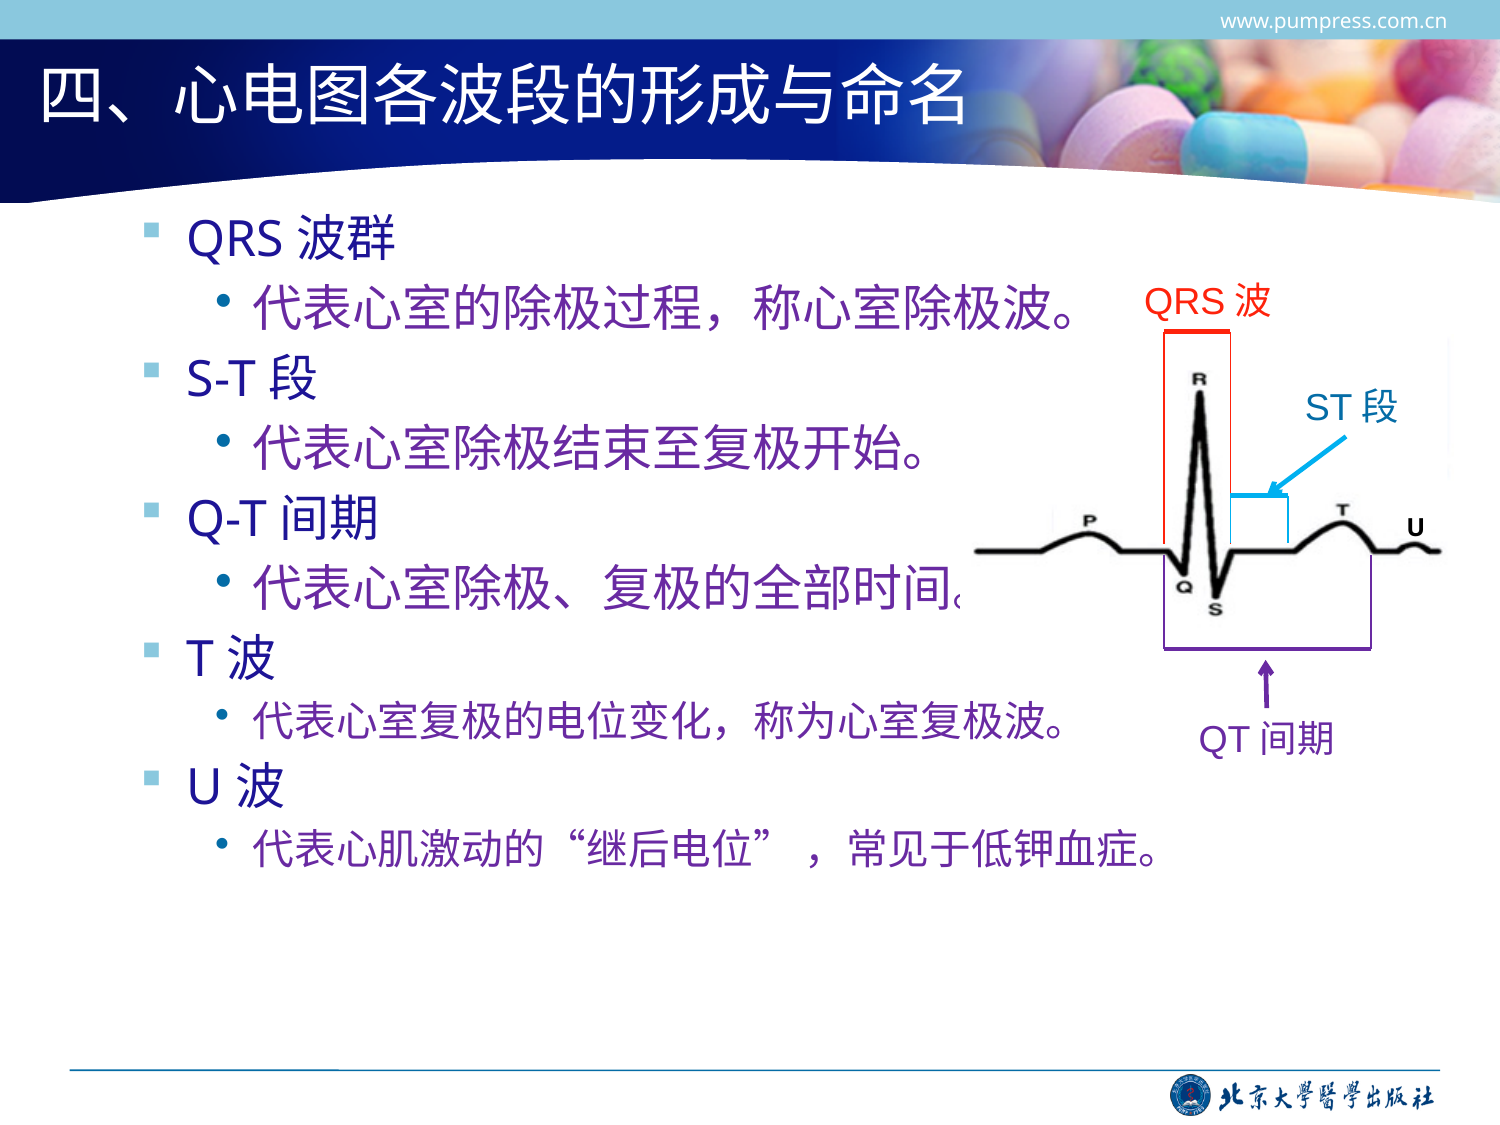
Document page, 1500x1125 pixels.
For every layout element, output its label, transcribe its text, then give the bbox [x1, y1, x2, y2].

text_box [960, 269, 1454, 769]
picture [1170, 1074, 1436, 1118]
slide_number www.pumpress.com.cn [1024, 0, 1463, 38]
picture [0, 40, 1500, 203]
list QRS波群 代表心室的除极过程，称心室除极波。 S-T段 代表心室除极结束至复极开始。 Q-T间期 代表心室除极、复极的全部时间。 T波 代表心室复极的电位变化，称为心室复极波。 U波 代表心肌激动的“继后电位” ，常见于低钾血症。 [49, 198, 1247, 1026]
title 四、心电图各波段的形成与命名 [23, 46, 1349, 140]
